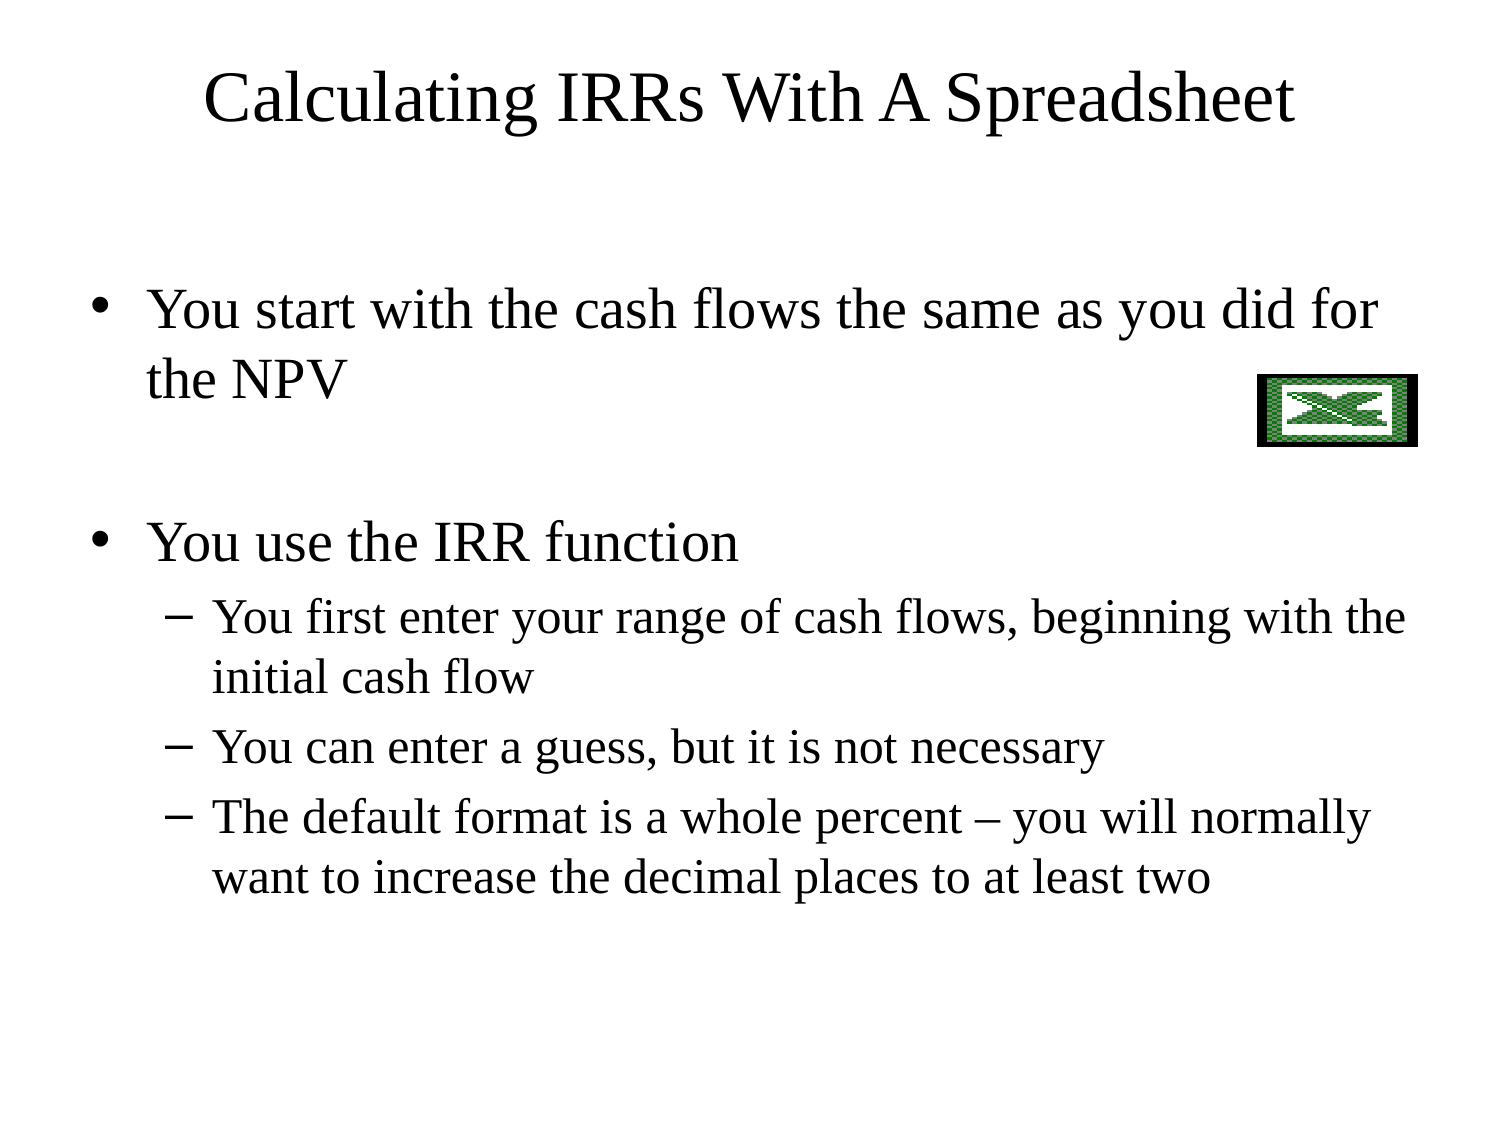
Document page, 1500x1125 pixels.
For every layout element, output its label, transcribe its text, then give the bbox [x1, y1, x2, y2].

list You start with the cash flows the same as you did for the NPV You use the IRR function You first enter your range of cash flows, beginning with the initial cash flow You can enter a guess, but it is not necessary The default format is a whole percent – you will normally want to increase the decimal places to at least two [75, 262, 1425, 1062]
title Calculating IRRs With A Spreadsheet [75, 15, 1425, 169]
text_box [1237, 374, 1438, 523]
